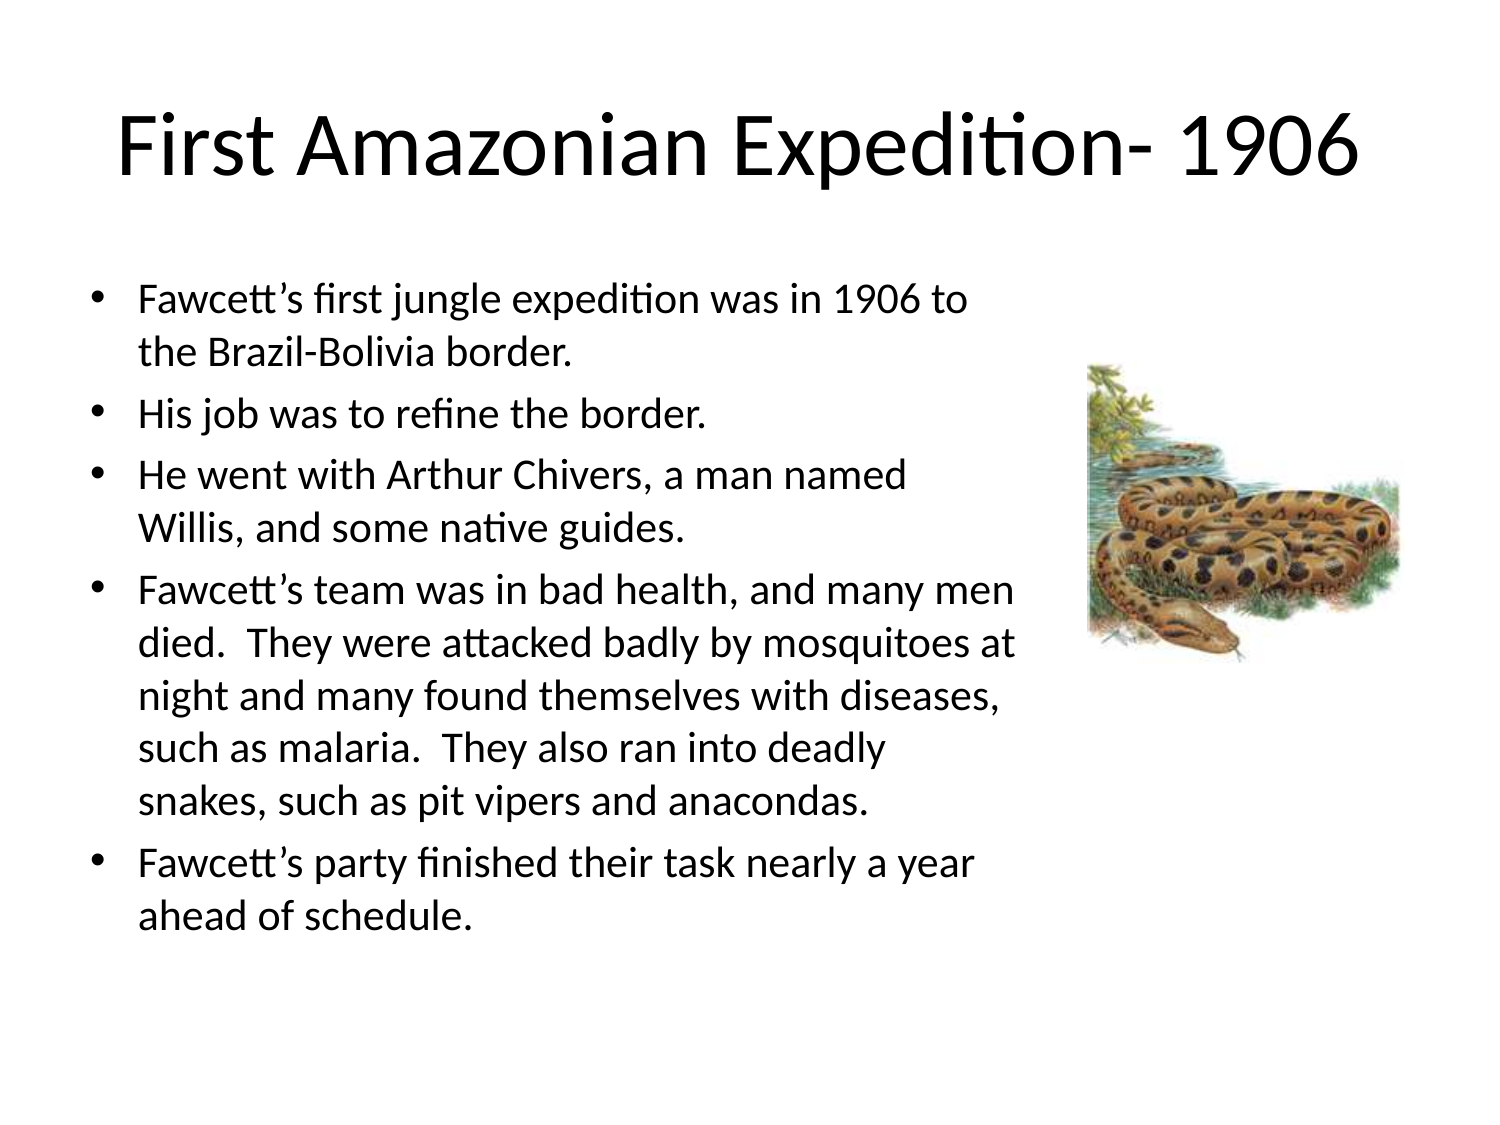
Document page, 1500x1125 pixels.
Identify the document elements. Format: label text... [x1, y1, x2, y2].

list Fawcett’s first jungle expedition was in 1906 to the Brazil-Bolivia border. His job was to refine the border. He went with Arthur Chivers, a man named Willis, and some native guides. Fawcett’s team was in bad health, and many men died. They were attacked badly by mosquitoes at night and many found themselves with diseases, such as malaria. They also ran into deadly snakes, such as pit vipers and anacondas. Fawcett’s party finished their task nearly a year ahead of schedule. [74, 262, 1038, 1006]
title First Amazonian Expedition- 1906 [74, 44, 1426, 233]
picture [1087, 362, 1405, 671]
